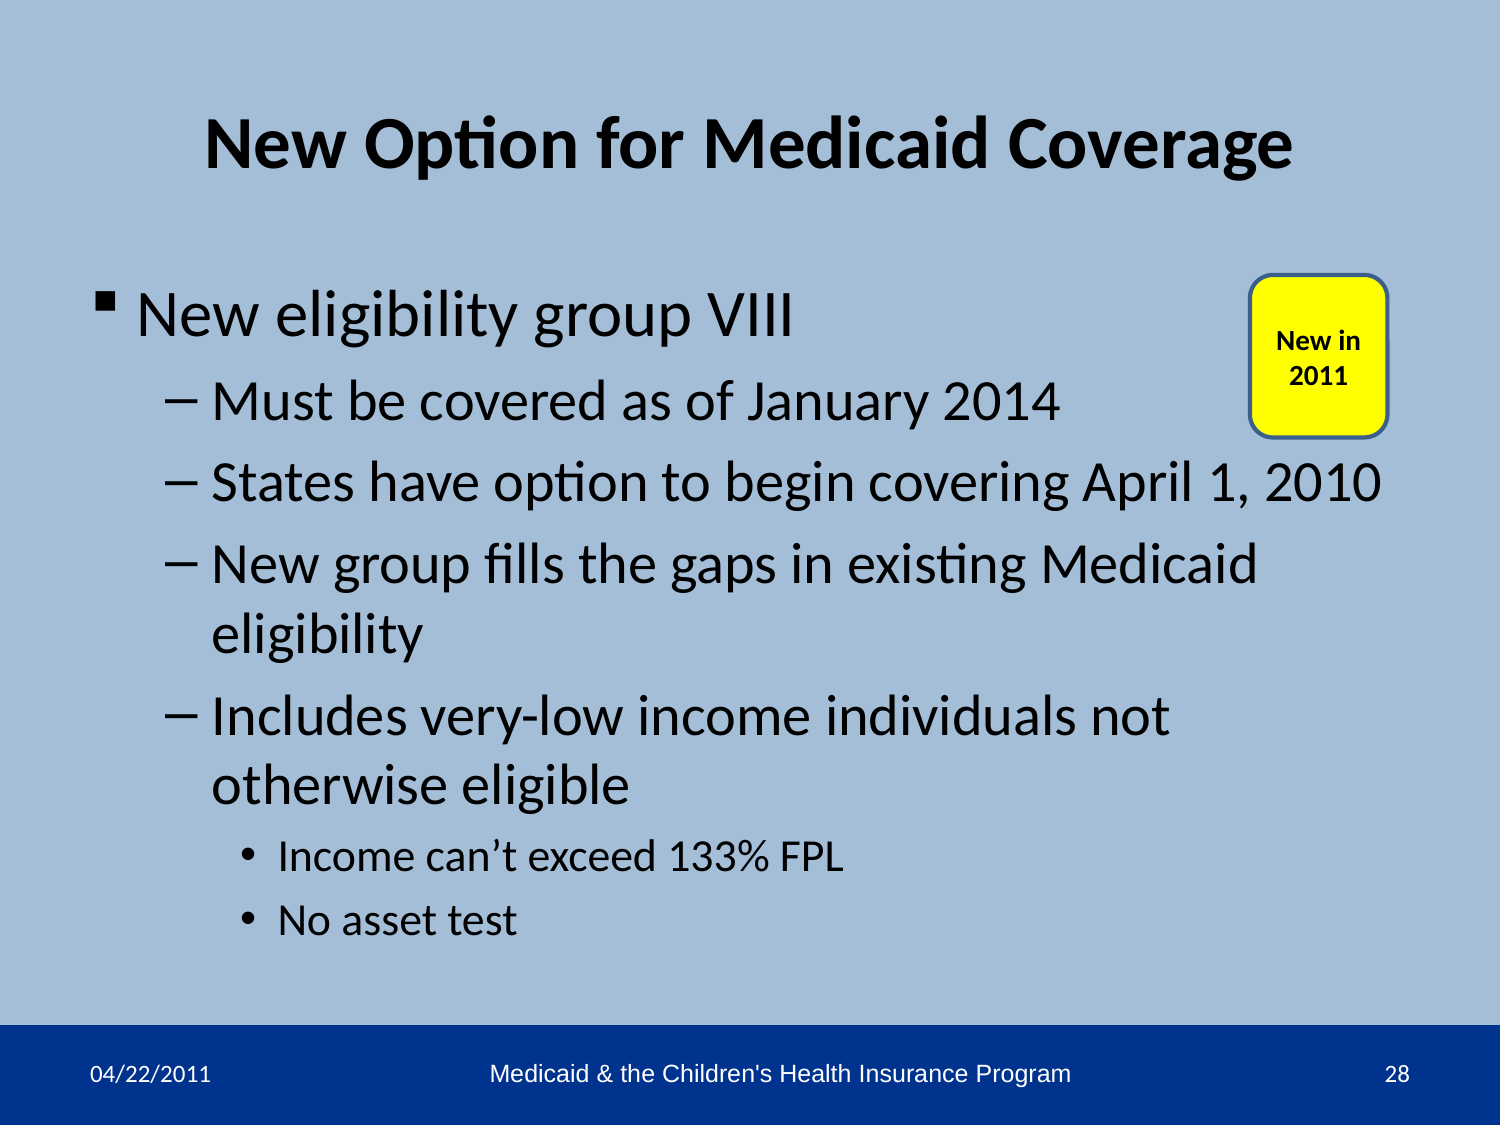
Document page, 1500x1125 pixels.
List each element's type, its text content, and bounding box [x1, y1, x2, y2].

title New Option for Medicaid Coverage [74, 44, 1426, 233]
slide_number 28 [1275, 1042, 1425, 1103]
list New eligibility group VIII Must be covered as of January 2014 States have option to begin covering April 1, 2010 New group fills the gaps in existing Medicaid eligibility Includes very-low income individuals not otherwise eligible Income can’t exceed 133% FPL No asset test [74, 262, 1426, 1006]
footer Medicaid & the Children's Health Insurance Program [287, 1042, 1275, 1103]
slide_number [75, 1042, 287, 1103]
text_box New in 2011 [1247, 272, 1390, 440]
